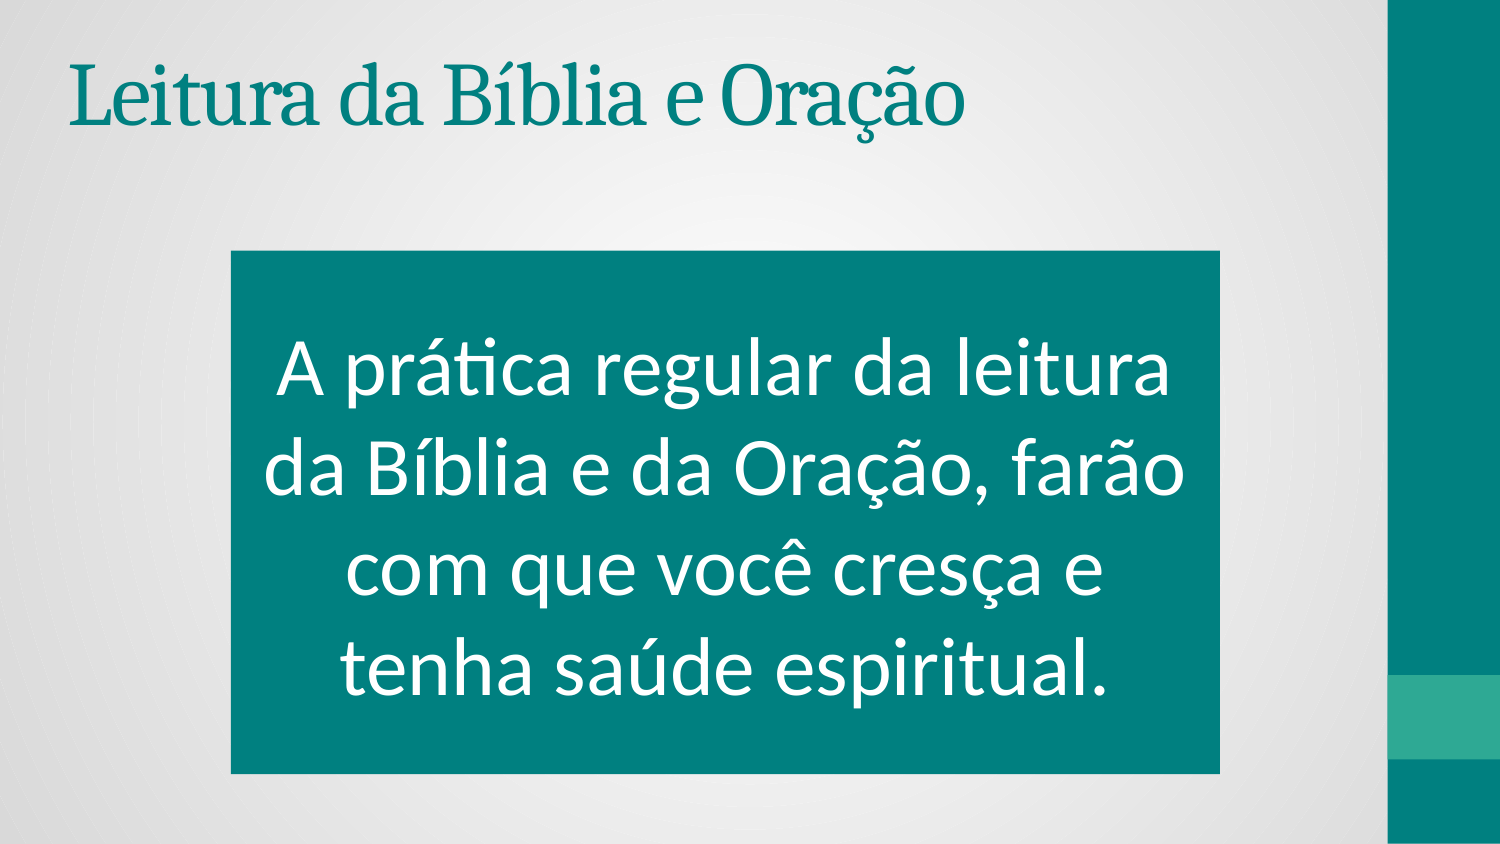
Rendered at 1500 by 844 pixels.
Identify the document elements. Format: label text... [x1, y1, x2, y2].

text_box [230, 250, 1221, 775]
title Leitura da Bíblia e Oração [59, 27, 1439, 151]
